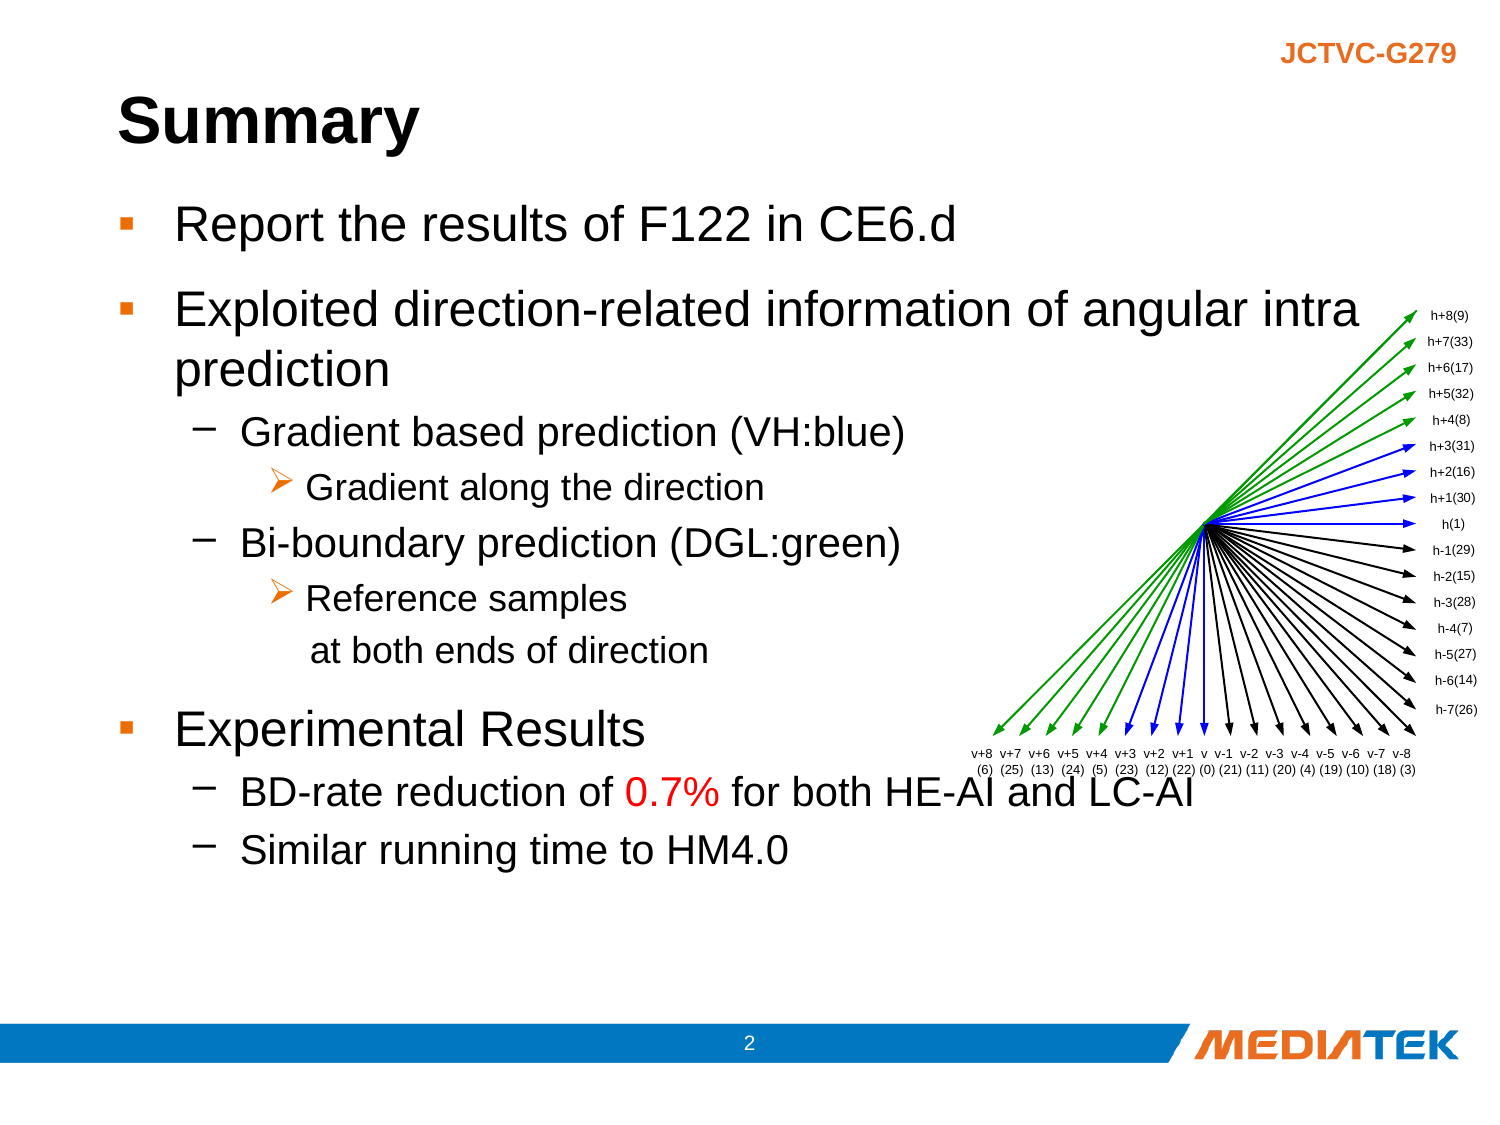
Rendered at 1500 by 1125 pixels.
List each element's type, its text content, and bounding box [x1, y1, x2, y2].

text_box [944, 280, 1489, 785]
title Summary [101, 62, 1425, 172]
list Report the results of F122 in CE6.d Exploited direction-related information of angular intra prediction Gradient based prediction (VH:blue) Gradient along the direction Bi-boundary prediction (DGL:green) Reference samples at both ends of direction Experimental Results BD-rate reduction of 0.7% for both HE-AI and LC-AI Similar running time to HM4.0 [102, 184, 1425, 1023]
picture [0, 1023, 711, 1063]
slide_number 1 [711, 1022, 789, 1090]
picture [789, 1023, 1459, 1063]
